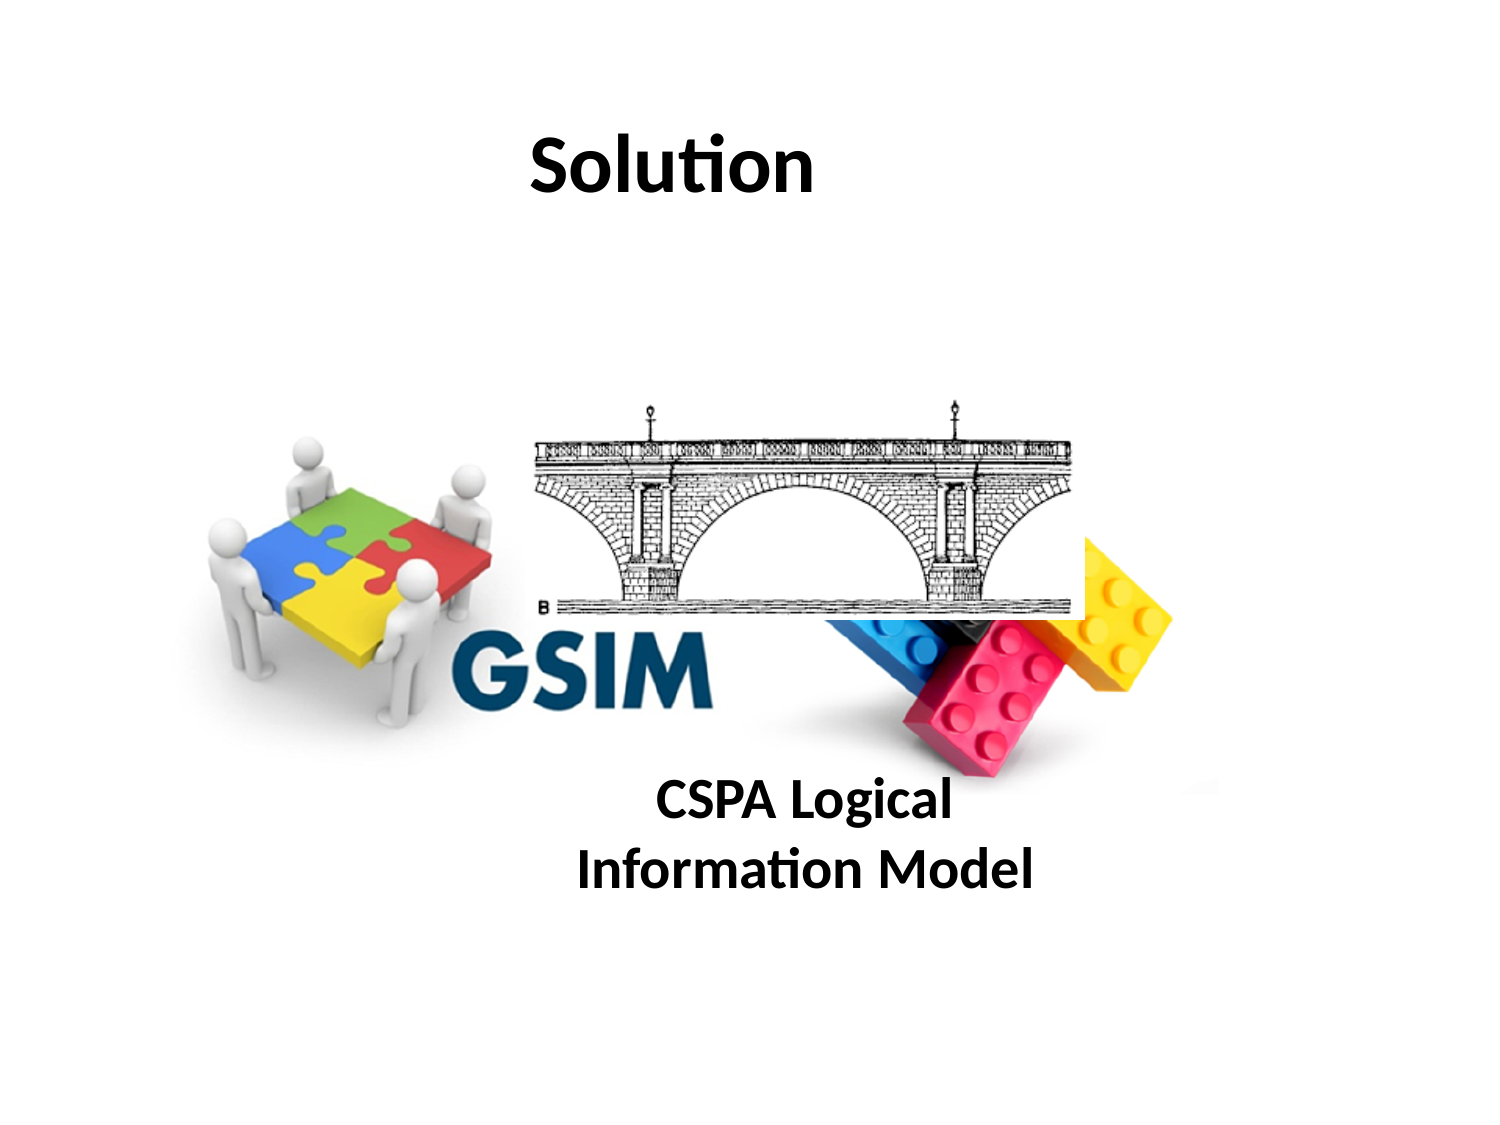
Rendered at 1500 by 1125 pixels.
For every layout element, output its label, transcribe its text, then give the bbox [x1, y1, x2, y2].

title Solution [64, 77, 1282, 241]
text_box CSPA Logical Information Model [525, 812, 1085, 908]
picture [137, 392, 1219, 807]
